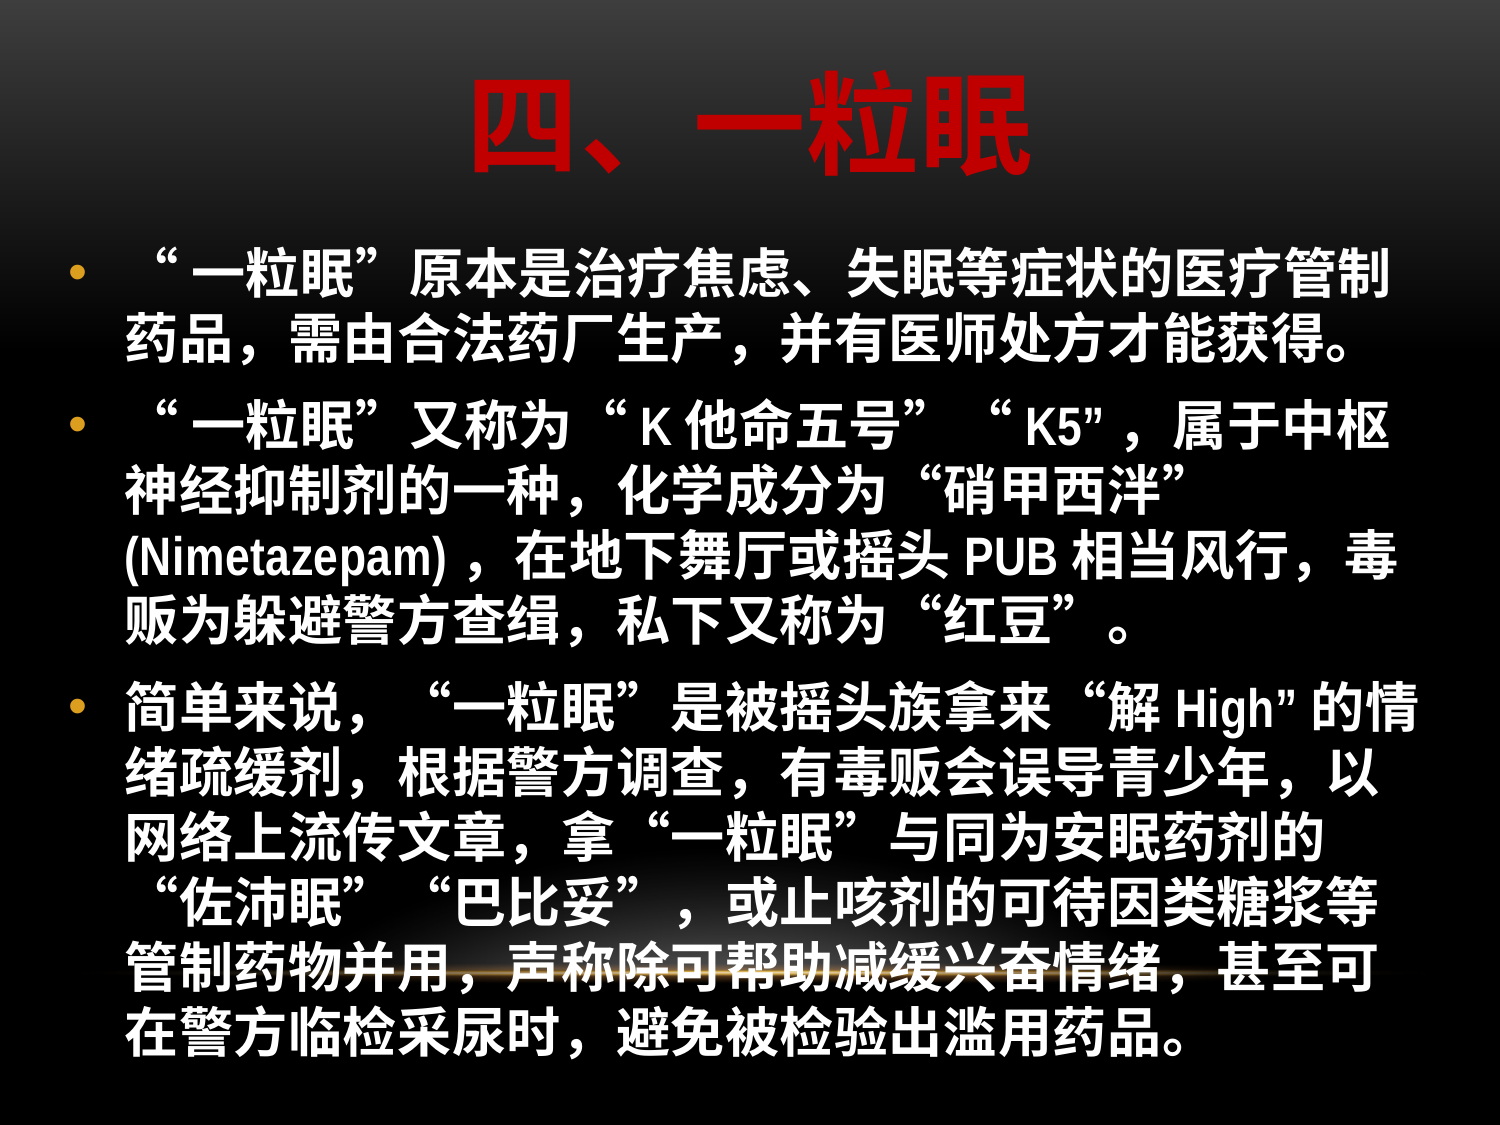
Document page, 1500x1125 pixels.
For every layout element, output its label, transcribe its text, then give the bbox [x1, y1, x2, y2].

title 四、一粒眠 [99, 45, 1400, 197]
picture [0, 0, 1500, 1125]
list “一粒眠”原本是治疗焦虑、失眠等症状的医疗管制药品，需由合法药厂生产，并有医师处方才能获得。 “一粒眠”又称为“K他命五号”“K5”，属于中枢神经抑制剂的一种，化学成分为“硝甲西泮” (Nimetazepam)，在地下舞厅或摇头PUB相当风行，毒贩为躲避警方查缉，私下又称为“红豆”。 简单来说，“一粒眠”是被摇头族拿来“解High”的情绪疏缓剂，根据警方调查，有毒贩会误导青少年，以网络上流传文章，拿“一粒眠”与同为安眠药剂的“佐沛眠”“巴比妥”，或止咳剂的可待因类糖浆等管制药物并用，声称除可帮助减缓兴奋情绪，甚至可在警方临检采尿时，避免被检验出滥用药品。 [53, 231, 1436, 1083]
